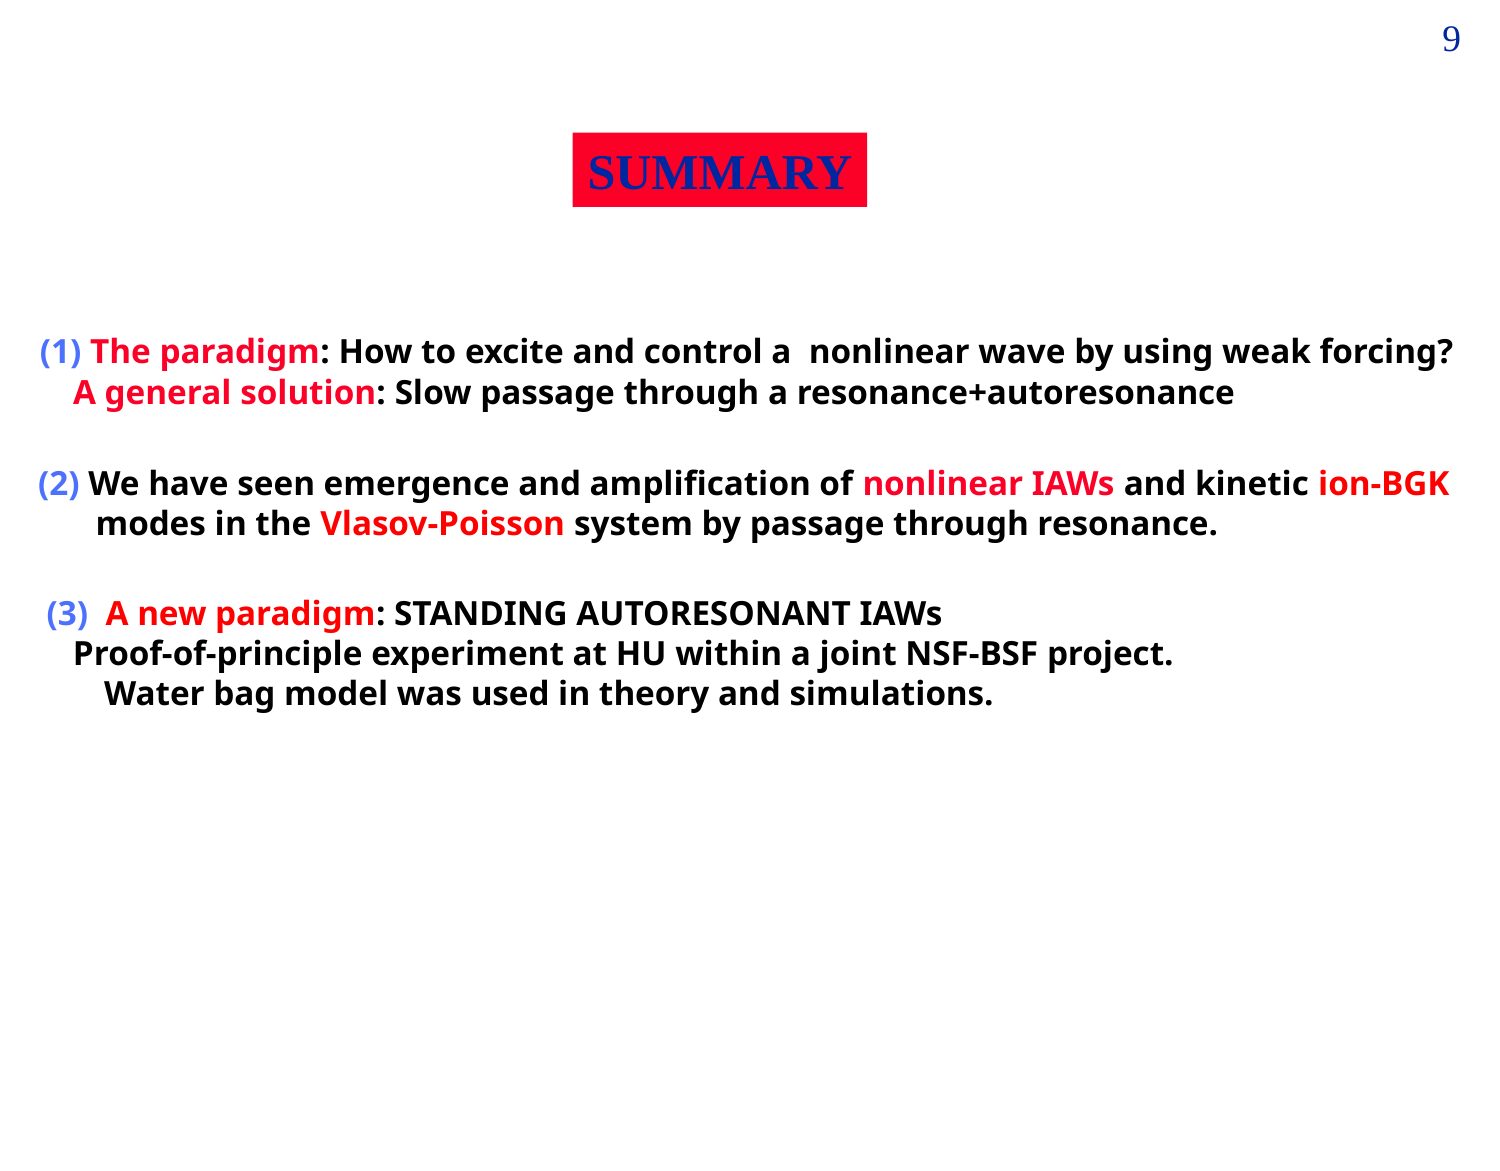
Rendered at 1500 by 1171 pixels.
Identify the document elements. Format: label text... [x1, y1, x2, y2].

text_box (3) A new paradigm: STANDING AUTORESONANT IAWs Proof-of-principle experiment at HU within a joint NSF-BSF project. Water bag model was used in theory and simulations. [5, 584, 1365, 720]
text_box (1) The paradigm: How to excite and control a nonlinear wave by using weak forcing? A general solution: Slow passage through a resonance+autoresonance [5, 319, 1500, 419]
text_box (2) We have seen emergence and amplification of nonlinear IAWs and kinetic ion-BGK modes in the Vlasov-Poisson system by passage through resonance. [5, 455, 1500, 550]
text_box SUMMARY [572, 132, 868, 207]
text_box 9 [1427, 6, 1477, 66]
